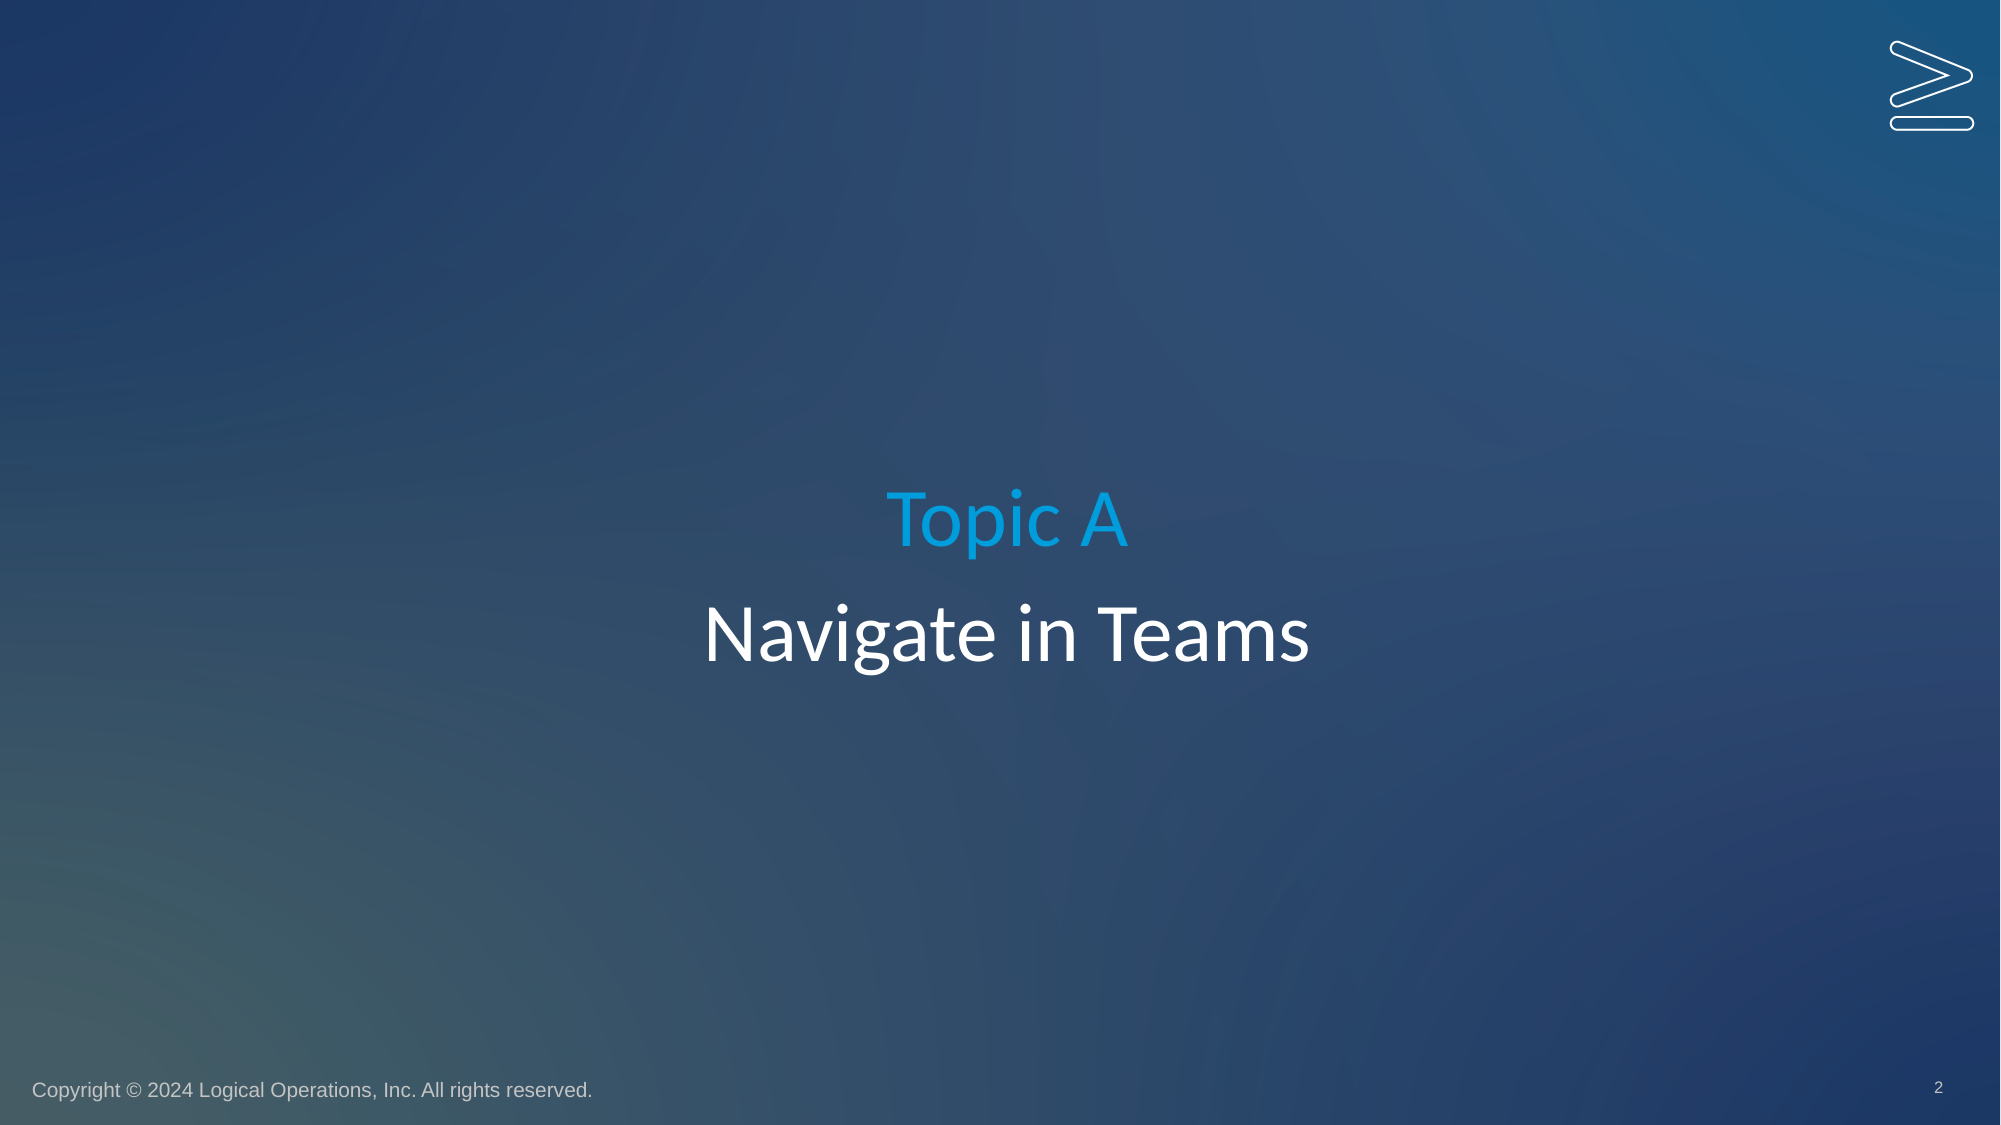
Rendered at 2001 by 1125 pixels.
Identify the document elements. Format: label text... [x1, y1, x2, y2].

picture [0, 0, 2001, 1125]
list Topic A [157, 324, 1858, 571]
title Navigate in Teams [157, 571, 1858, 795]
slide_number 2 [1491, 1057, 1959, 1118]
